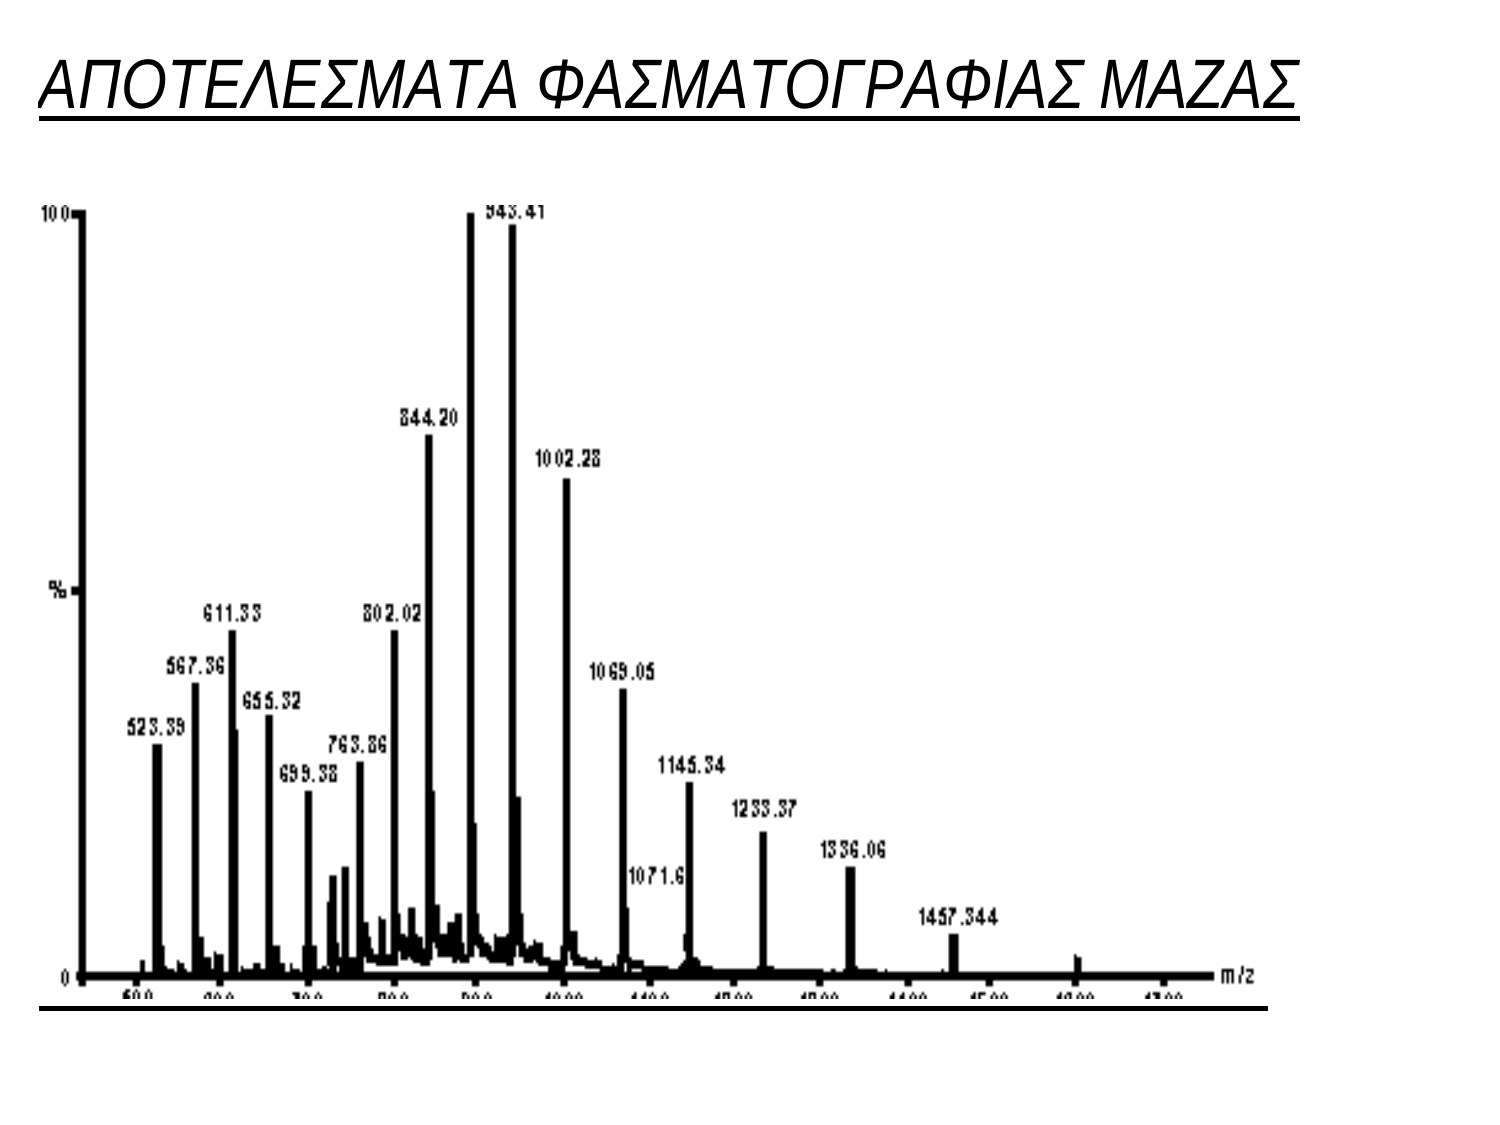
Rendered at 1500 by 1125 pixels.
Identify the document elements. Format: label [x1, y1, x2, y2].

list [38, 42, 1500, 1095]
